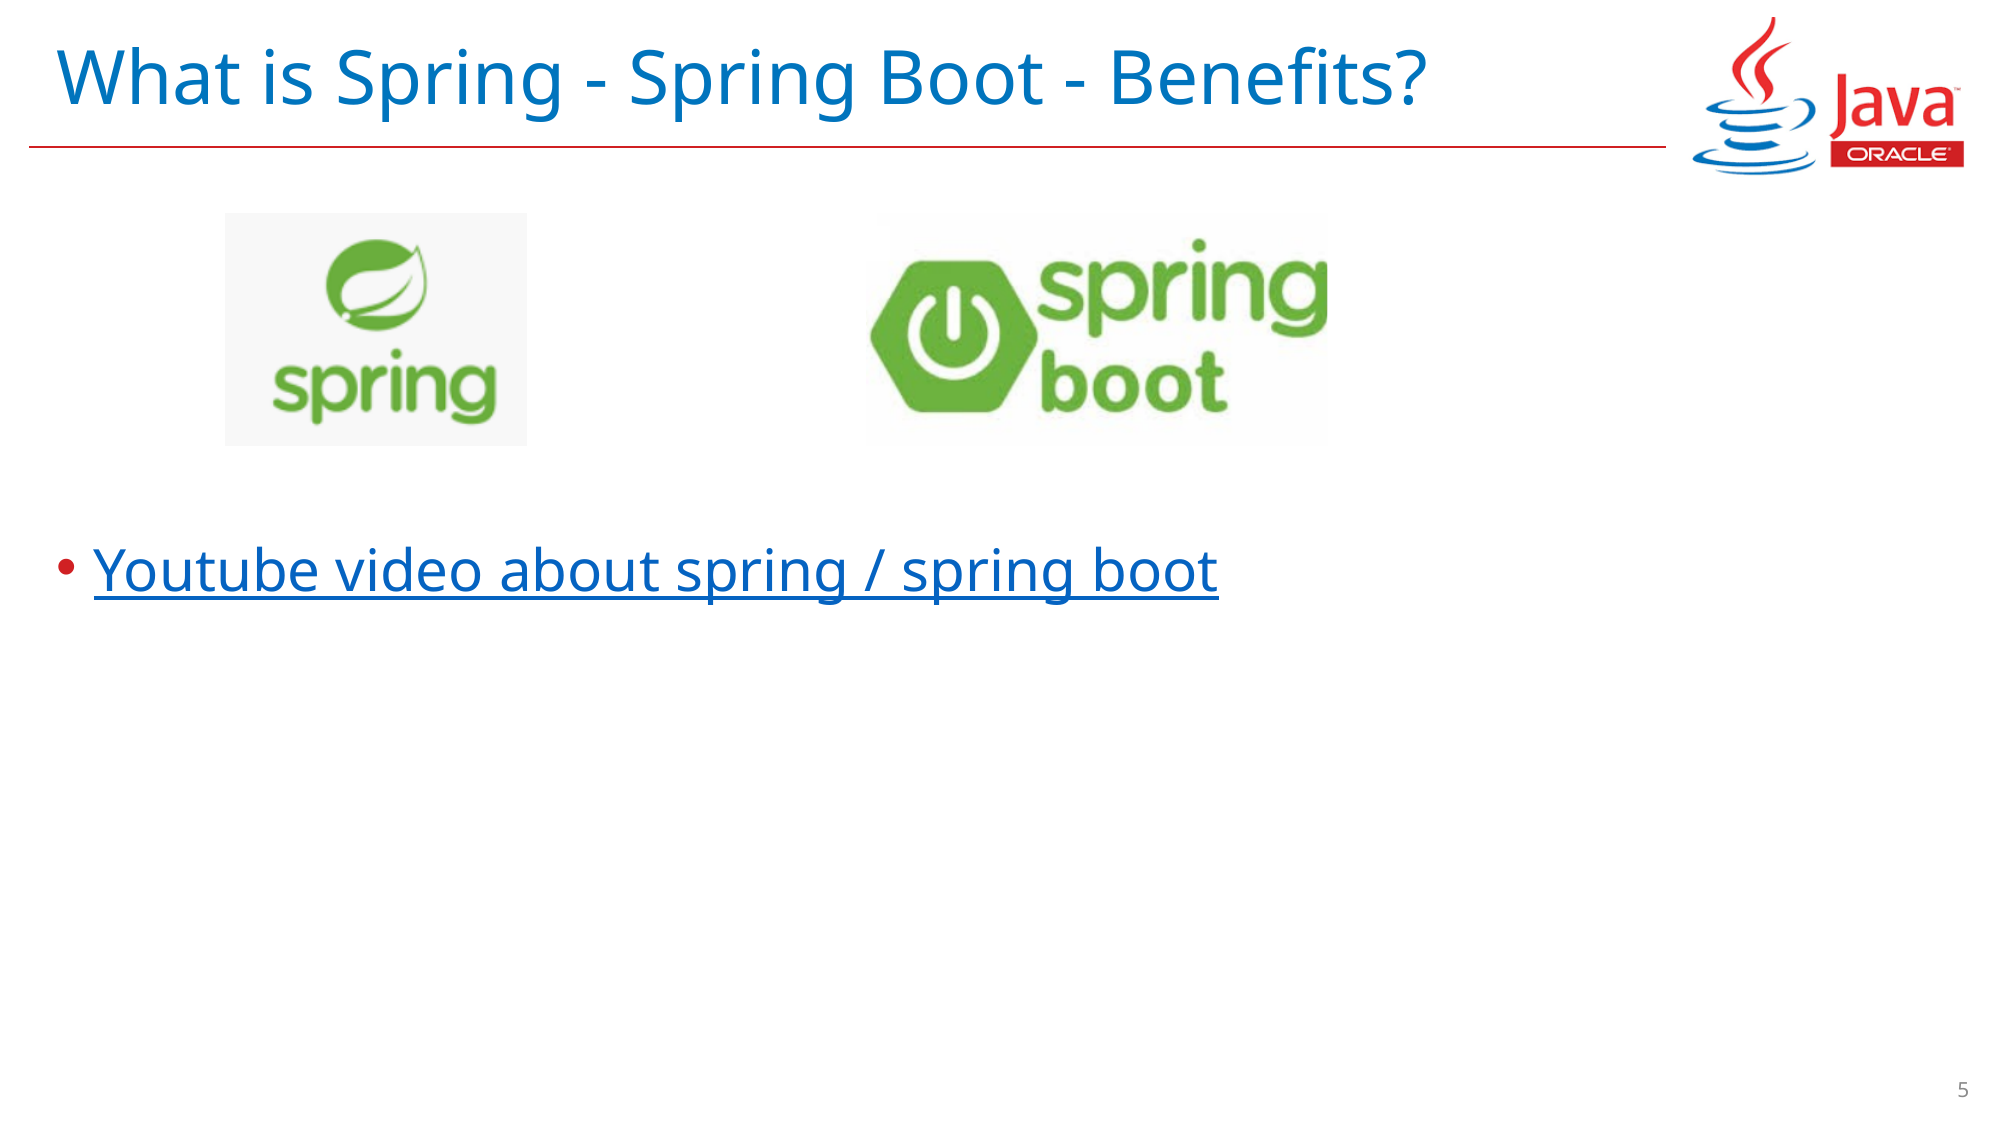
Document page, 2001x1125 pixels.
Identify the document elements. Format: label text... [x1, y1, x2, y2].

list Youtube video about spring / spring boot [41, 185, 1968, 1113]
picture [1665, 17, 1994, 184]
title What is Spring - Spring Boot - Benefits? [41, 12, 1863, 147]
picture [866, 212, 1328, 446]
picture [225, 212, 527, 446]
slide_number 5 [1534, 1060, 1985, 1121]
